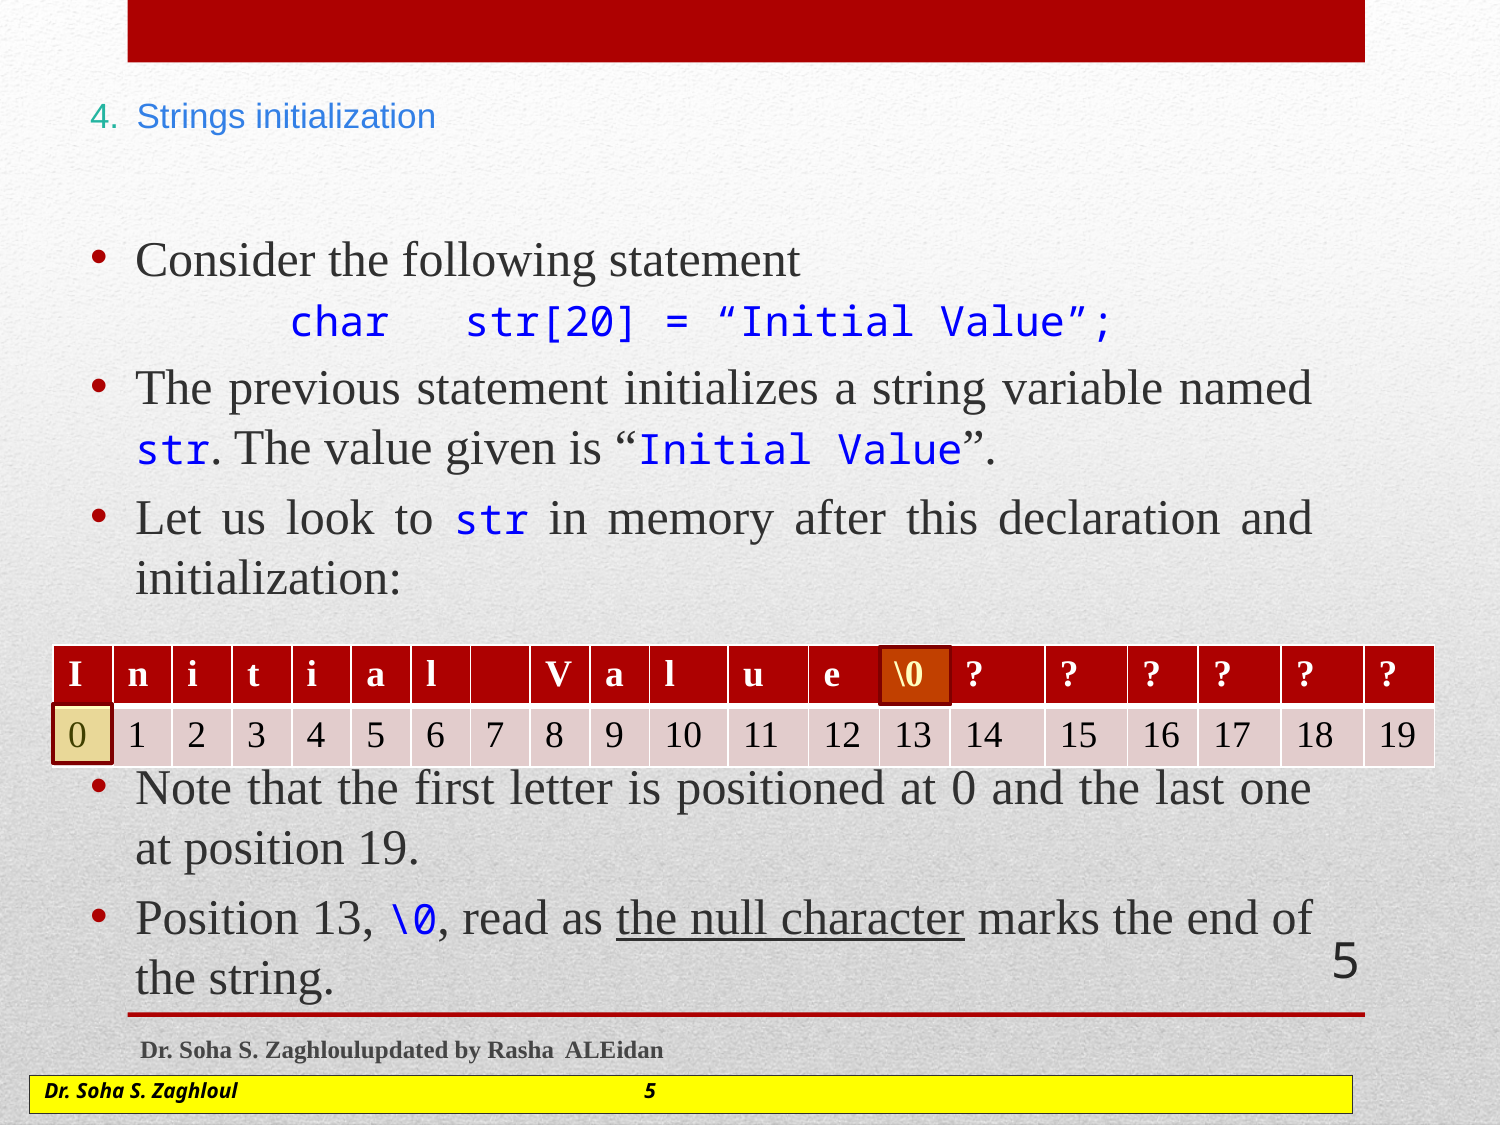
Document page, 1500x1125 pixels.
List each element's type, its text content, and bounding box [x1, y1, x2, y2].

table_cell 7 [471, 709, 529, 766]
table_cell 6 [412, 709, 470, 766]
table_header a [352, 646, 410, 703]
table_cell 18 [1282, 709, 1363, 766]
table_cell 11 [729, 709, 808, 766]
table_cell 19 [1365, 709, 1434, 766]
table_cell 17 [1199, 709, 1280, 766]
table_header u [729, 646, 808, 703]
table_cell 4 [293, 709, 350, 766]
table_header t [233, 646, 291, 703]
table_cell 2 [173, 709, 231, 766]
table_header [471, 646, 529, 703]
table_cell 3 [233, 709, 291, 766]
table_header a [591, 646, 649, 703]
table_header V [531, 646, 589, 703]
table_cell 10 [650, 709, 727, 766]
table_cell 13 [880, 709, 949, 766]
table_cell 15 [1046, 709, 1127, 766]
table_header ? [1365, 646, 1434, 703]
table_header l [650, 646, 727, 703]
table_header n [114, 646, 171, 703]
table_header ? [1128, 646, 1197, 703]
table_cell 12 [809, 709, 879, 766]
footer Dr. Soha S. Zaghloul updated by Rasha ALEidan [125, 1018, 925, 1075]
table_cell 1 [114, 709, 171, 766]
table_cell 14 [951, 709, 1044, 766]
table_header I [54, 646, 112, 702]
title 4. Strings initialization [75, 52, 1263, 149]
table_header e [809, 646, 878, 703]
table_header ? [952, 646, 1044, 703]
table_cell 16 [1128, 709, 1197, 766]
table_header l [412, 646, 470, 703]
text_box [878, 645, 952, 706]
table_header ? [1046, 646, 1127, 703]
table_cell 5 [352, 709, 410, 766]
table_cell 8 [531, 709, 589, 766]
table_header ? [1199, 646, 1280, 703]
list Consider the following statement char str[20] = “Initial Value”; The previous statement initializes a string variable named str. The value given is “Initial Value”. Let us look to str in memory after this declaration and initialization: Note that the first letter is positioned at 0 and the last one at position 19. Position 13, \0, read as the null character marks the end of the string. [75, 149, 1329, 644]
text_box [51, 702, 114, 765]
text_box Dr. Soha S. Zaghloul 5 [29, 1075, 1353, 1114]
list Consider the following statement char str[20] = “Initial Value”; The previous statement initializes a string variable named str. The value given is “Initial Value”. Let us look to str in memory after this declaration and initialization: Note that the first letter is positioned at 0 and the last one at position 19. Position 13, \0, read as the null character marks the end of the string. [75, 768, 1329, 1075]
table_header i [293, 646, 350, 703]
table_header ? [1282, 646, 1363, 703]
slide_number 5 [1250, 933, 1375, 993]
table_cell 9 [591, 709, 649, 766]
table_header i [173, 646, 231, 703]
